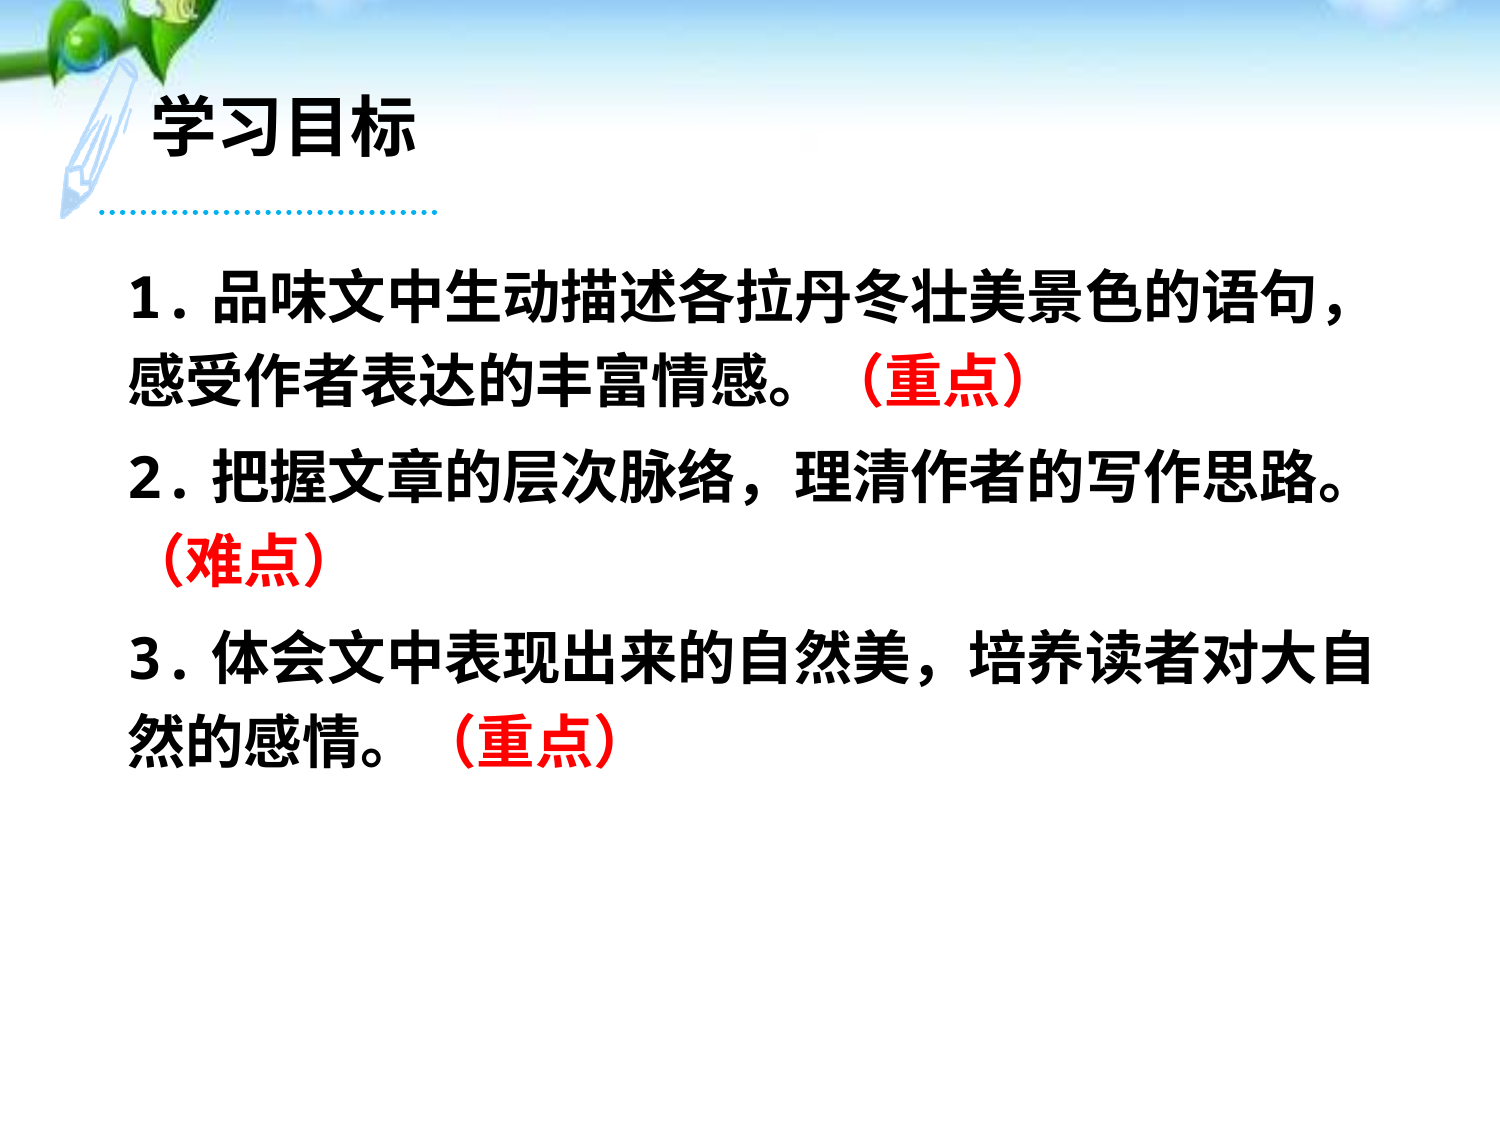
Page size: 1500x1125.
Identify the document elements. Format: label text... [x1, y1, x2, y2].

text_box 1.品味文中生动描述各拉丹冬壮美景色的语句，感受作者表达的丰富情感。（重点） 2.把握文章的层次脉络，理清作者的写作思路。（难点） 3.体会文中表现出来的自然美，培养读者对大自然的感情。（重点） [112, 238, 1394, 783]
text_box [59, 56, 447, 219]
picture [0, 0, 1500, 1125]
